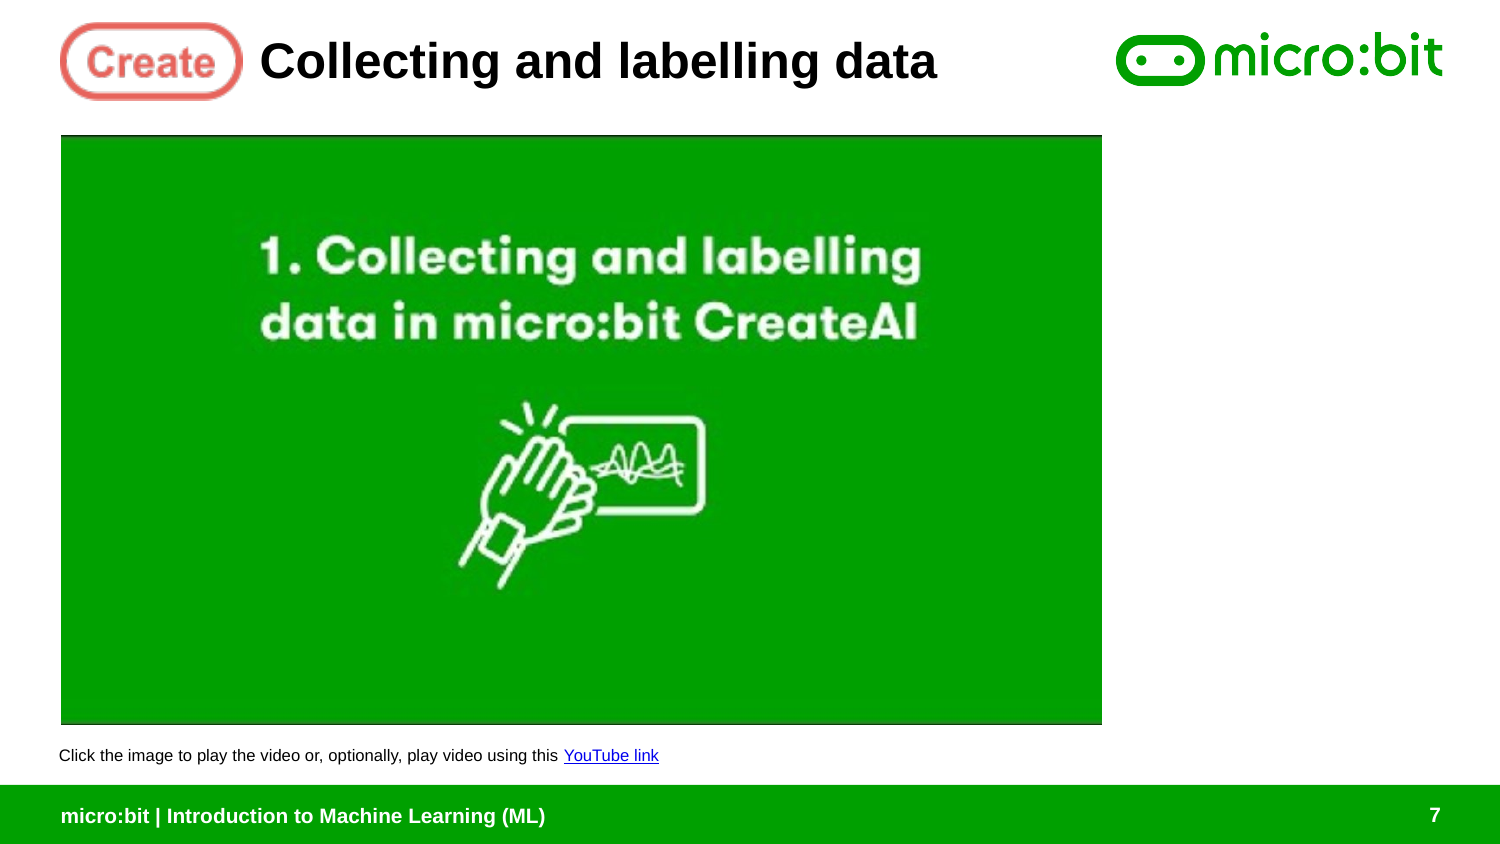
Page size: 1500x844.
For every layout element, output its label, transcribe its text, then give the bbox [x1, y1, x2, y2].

text_box Collecting and labelling data [251, 7, 1166, 116]
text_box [60, 134, 1103, 726]
picture [59, 22, 243, 101]
picture [1085, 0, 1474, 118]
text_box Click the image to play the video or, optionally, play video using this YouTube link [58, 732, 736, 785]
